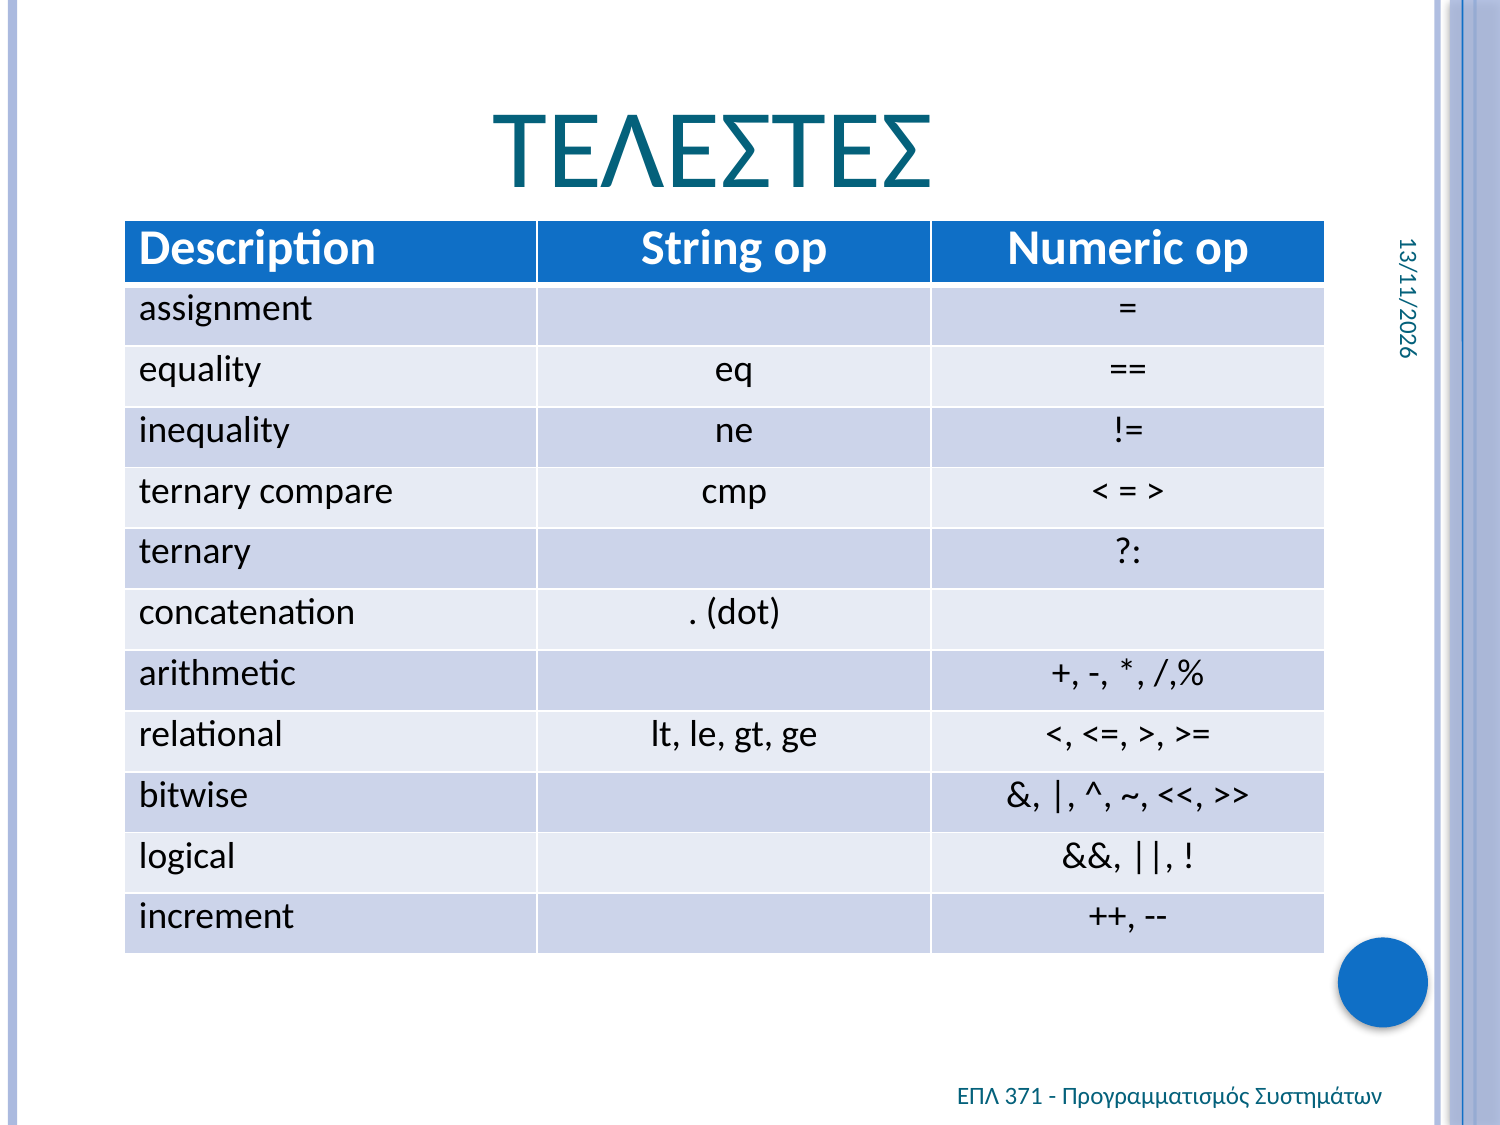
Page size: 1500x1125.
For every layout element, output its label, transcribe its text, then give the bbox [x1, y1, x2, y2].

table_cell inequality [125, 408, 536, 467]
table_cell relational [125, 712, 536, 771]
table_cell [538, 288, 930, 345]
table_cell == [932, 347, 1324, 406]
table_header Numeric op [932, 221, 1324, 282]
table_cell [538, 894, 930, 953]
table_cell [538, 773, 930, 832]
table_cell [538, 651, 930, 710]
table_cell [538, 529, 930, 588]
table_cell &, |, ^, ~, <<, >> [932, 773, 1324, 832]
table_cell assignment [125, 288, 536, 345]
table_cell < = > [932, 468, 1324, 527]
table_header Description [125, 221, 536, 282]
table_cell +, -, *, /,% [932, 651, 1324, 710]
footer ΕΠΛ 371 - Προγραμματισμός Συστημάτων [942, 1065, 1468, 1125]
table_cell bitwise [125, 773, 536, 832]
table_cell &&, ||, ! [932, 833, 1324, 892]
table_cell logical [125, 833, 536, 892]
table_cell equality [125, 347, 536, 406]
table_cell != [932, 408, 1324, 467]
title Τελεστεσ [100, 42, 1326, 218]
table_cell concatenation [125, 590, 536, 649]
table_cell [932, 590, 1324, 649]
table_cell . (dot) [538, 590, 930, 649]
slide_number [1378, 43, 1442, 374]
table_cell eq [538, 347, 930, 406]
table_cell <, <=, >, >= [932, 712, 1324, 771]
table_cell ne [538, 408, 930, 467]
table_cell lt, le, gt, ge [538, 712, 930, 771]
table_cell = [932, 288, 1324, 345]
table_cell arithmetic [125, 651, 536, 710]
table_header String op [538, 221, 930, 282]
table_cell cmp [538, 468, 930, 527]
table_cell increment [125, 894, 536, 953]
table_cell [538, 833, 930, 892]
table_cell ++, -- [932, 894, 1324, 953]
table_cell ternary compare [125, 468, 536, 527]
table_cell ?: [932, 529, 1324, 588]
table_cell ternary [125, 529, 536, 588]
